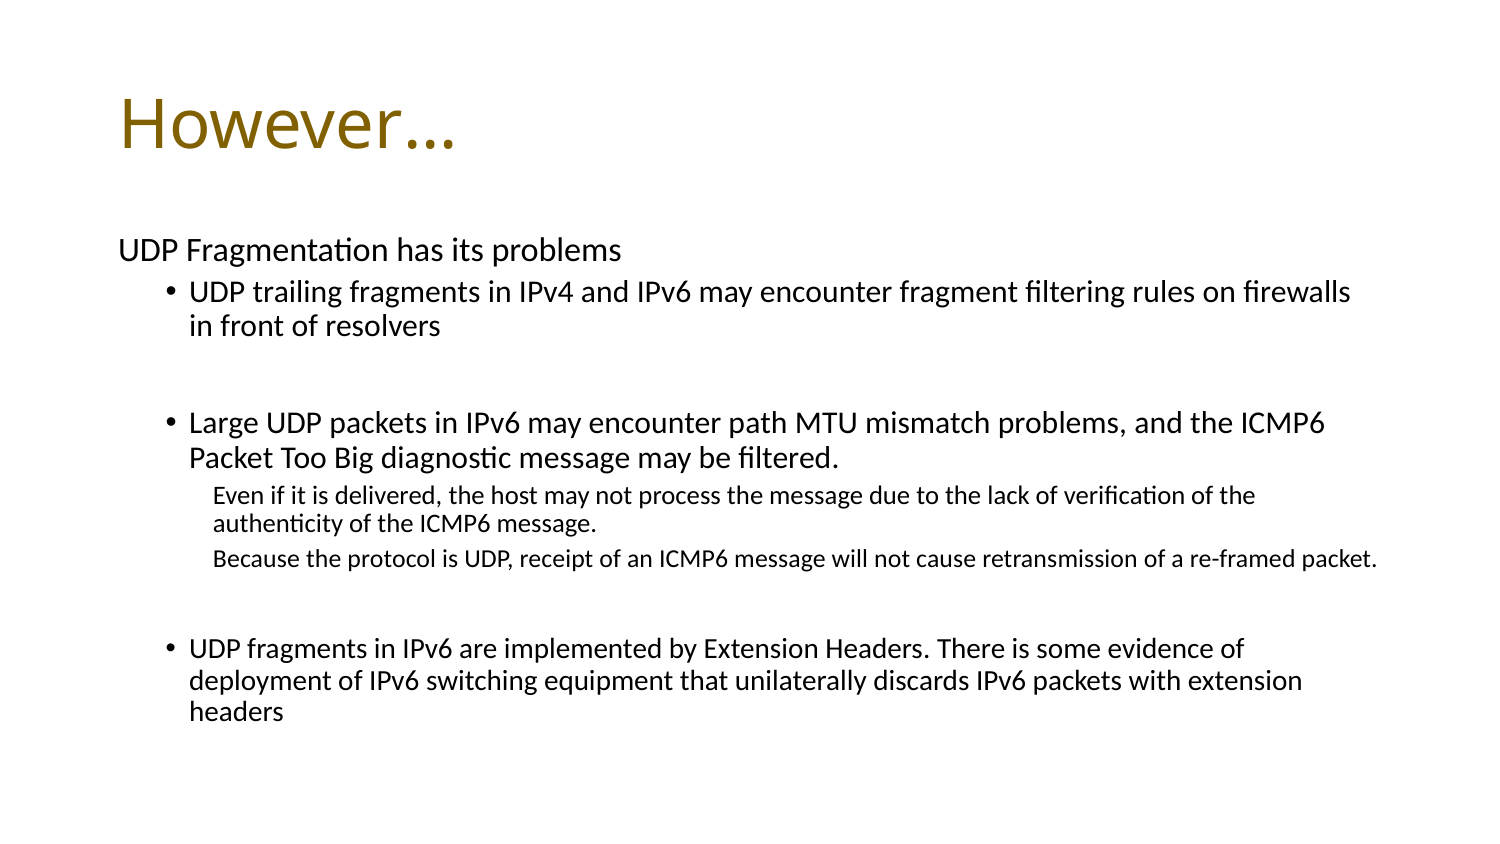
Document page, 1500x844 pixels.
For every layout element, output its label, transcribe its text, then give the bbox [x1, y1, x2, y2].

title However… [103, 44, 1397, 208]
list UDP Fragmentation has its problems UDP trailing fragments in IPv4 and IPv6 may encounter fragment filtering rules on firewalls in front of resolvers Large UDP packets in IPv6 may encounter path MTU mismatch problems, and the ICMP6 Packet Too Big diagnostic message may be filtered. Even if it is delivered, the host may not process the message due to the lack of verification of the authenticity of the ICMP6 message. Because the protocol is UDP, receipt of an ICMP6 message will not cause retransmission of a re-framed packet. UDP fragments in IPv6 are implemented by Extension Headers. There is some evidence of deployment of IPv6 switching equipment that unilaterally discards IPv6 packets with extension headers [103, 224, 1397, 760]
